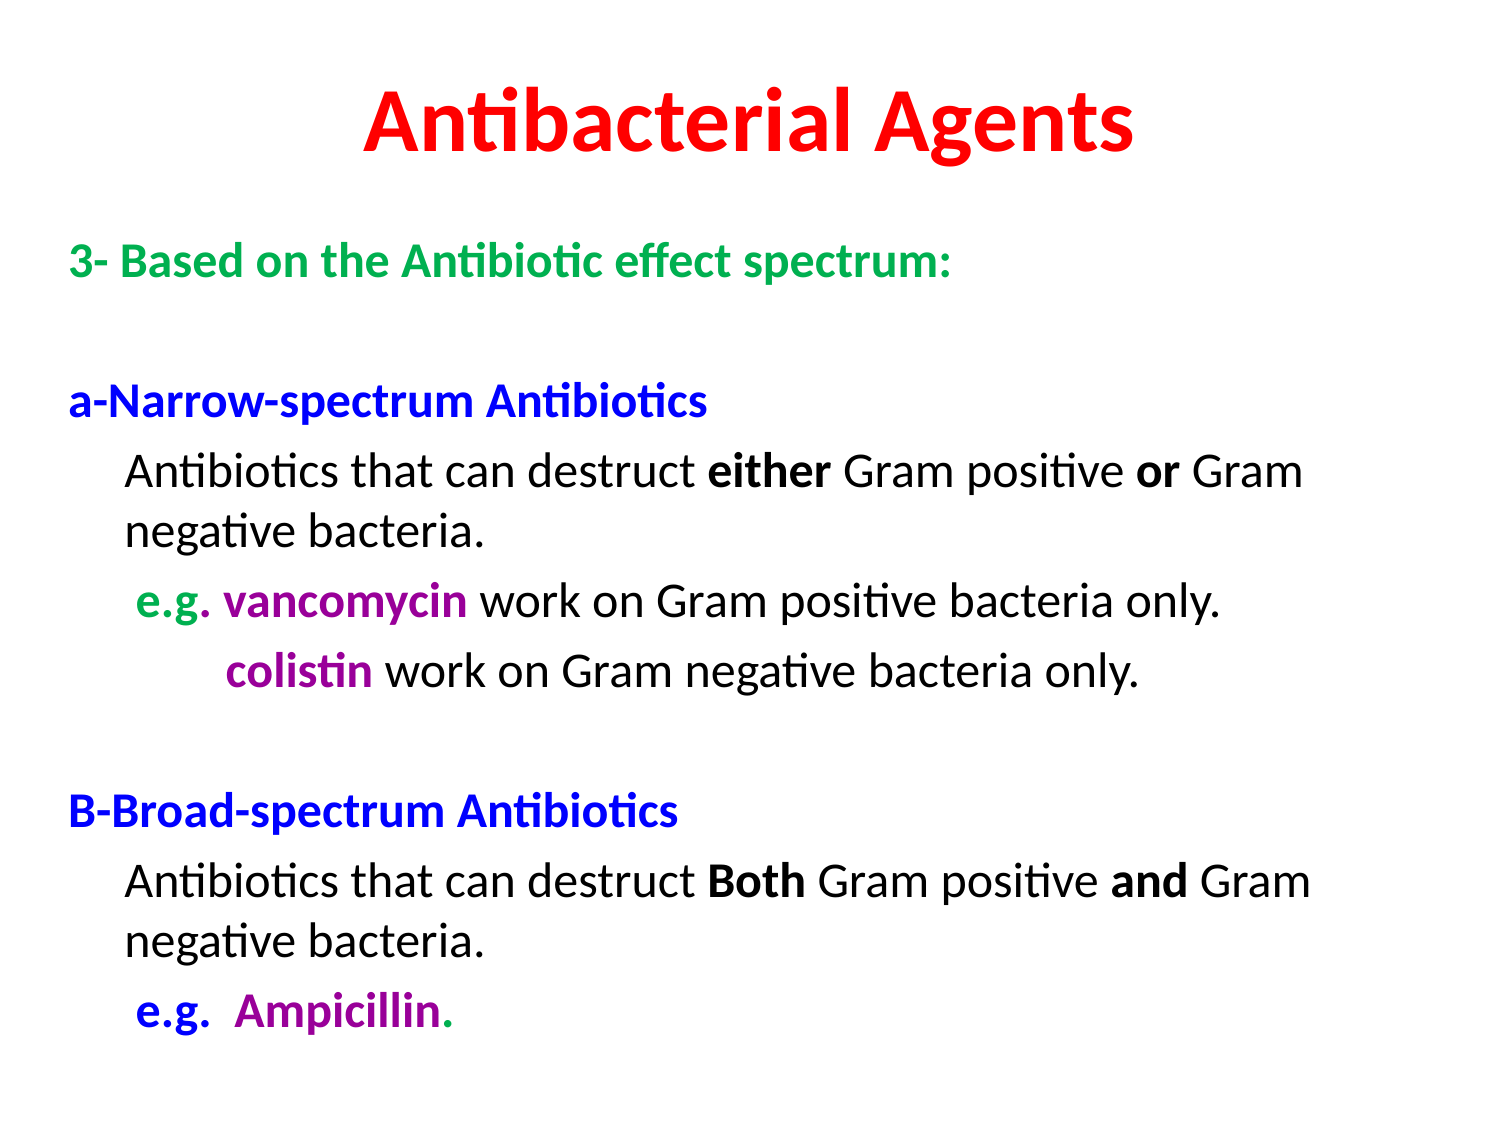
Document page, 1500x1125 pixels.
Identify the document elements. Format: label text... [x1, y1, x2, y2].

list 3- Based on the Antibiotic effect spectrum: a-Narrow-spectrum Antibiotics Antibiotics that can destruct either Gram positive or Gram negative bacteria. e.g. vancomycin work on Gram positive bacteria only. colistin work on Gram negative bacteria only. B-Broad-spectrum Antibiotics Antibiotics that can destruct Both Gram positive and Gram negative bacteria. e.g. Ampicillin. [53, 219, 1425, 1071]
title Antibacterial Agents [75, 45, 1425, 185]
